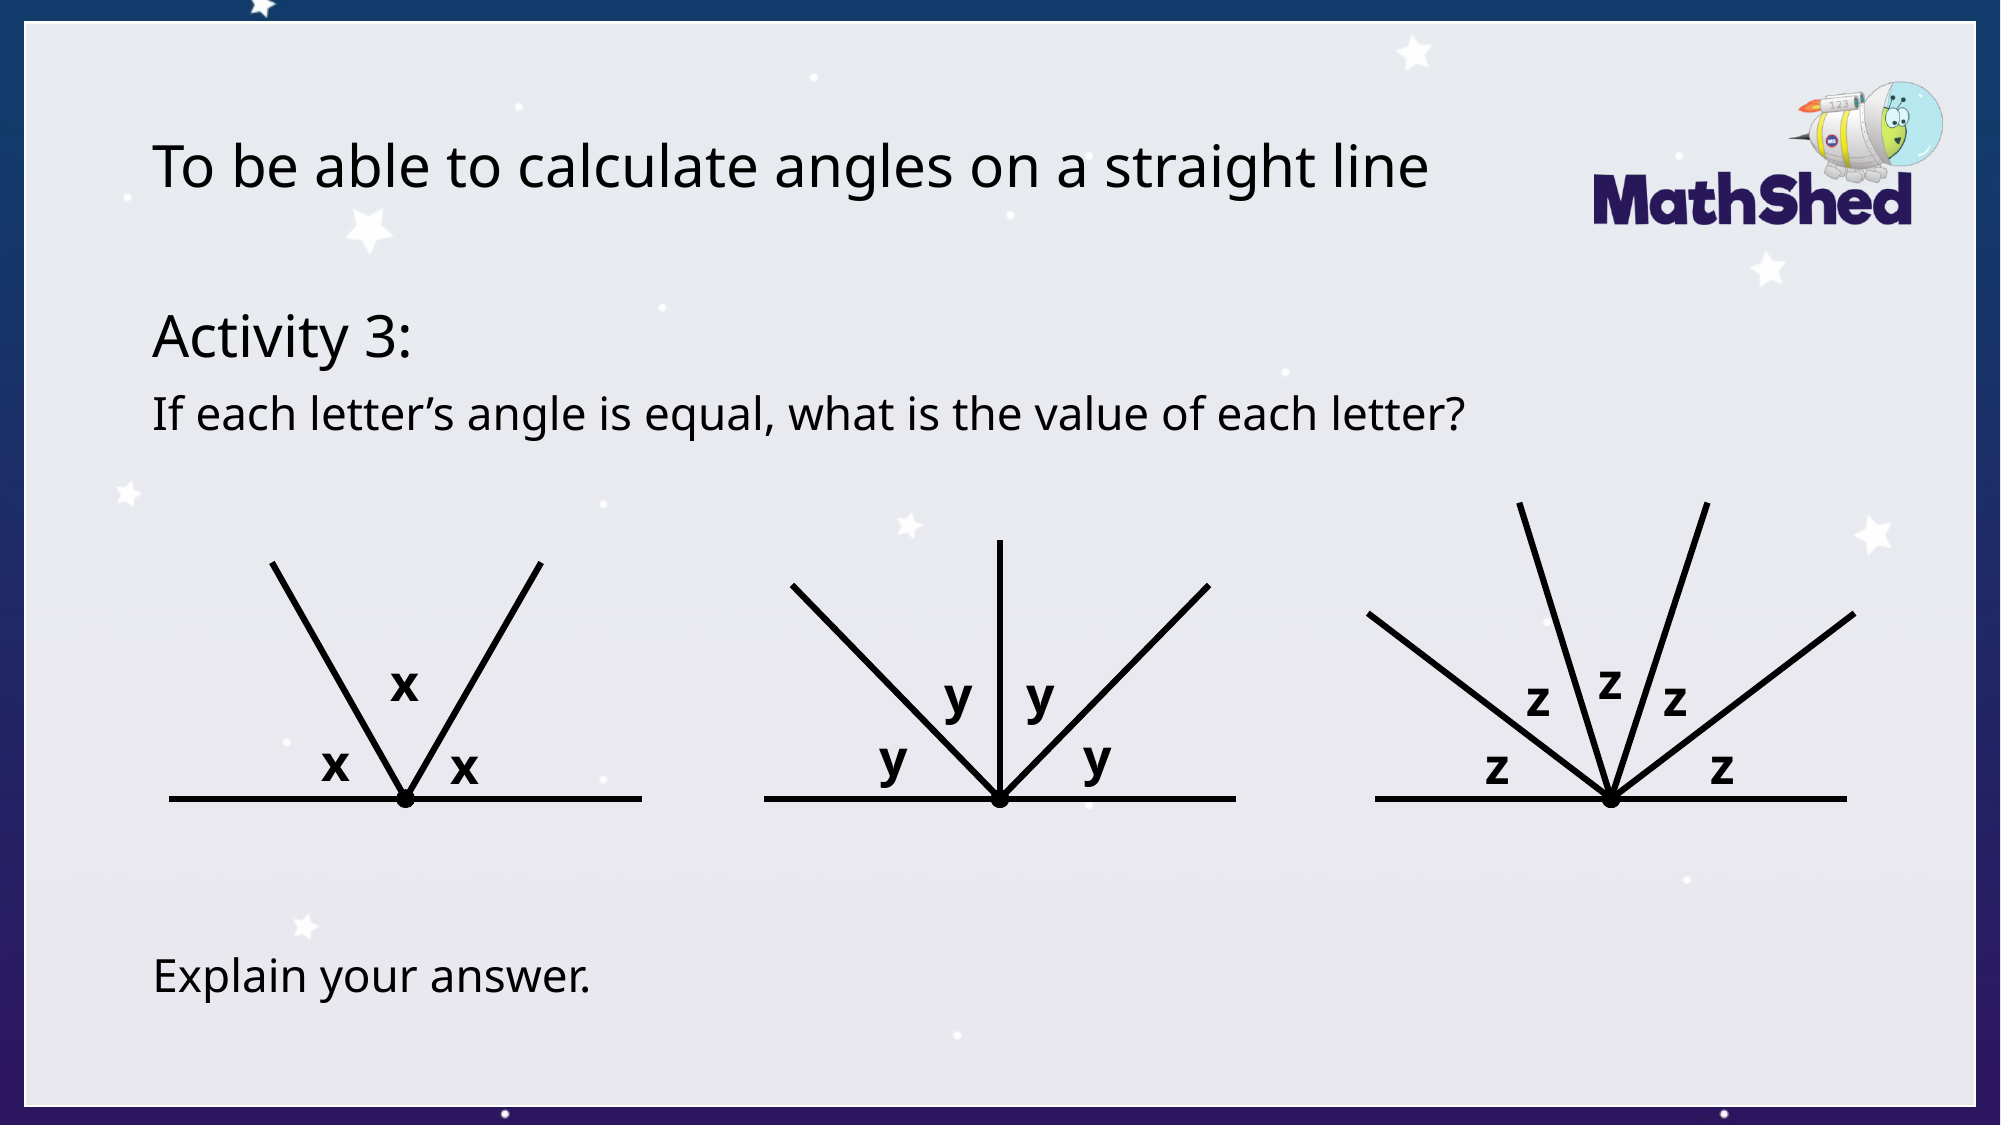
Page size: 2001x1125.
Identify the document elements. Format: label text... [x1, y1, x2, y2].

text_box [1367, 613, 1519, 799]
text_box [1610, 502, 1708, 799]
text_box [791, 584, 999, 799]
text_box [271, 562, 405, 799]
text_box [1001, 584, 1210, 799]
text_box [1519, 502, 1610, 799]
picture [0, 0, 2001, 1125]
title To be able to calculate angles on a straight line [137, 59, 1578, 278]
list Activity 3: If each letter’s angle is equal, what is the value of each letter? Explain your answer. [137, 299, 1863, 1014]
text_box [1708, 613, 1855, 799]
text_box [405, 562, 542, 799]
